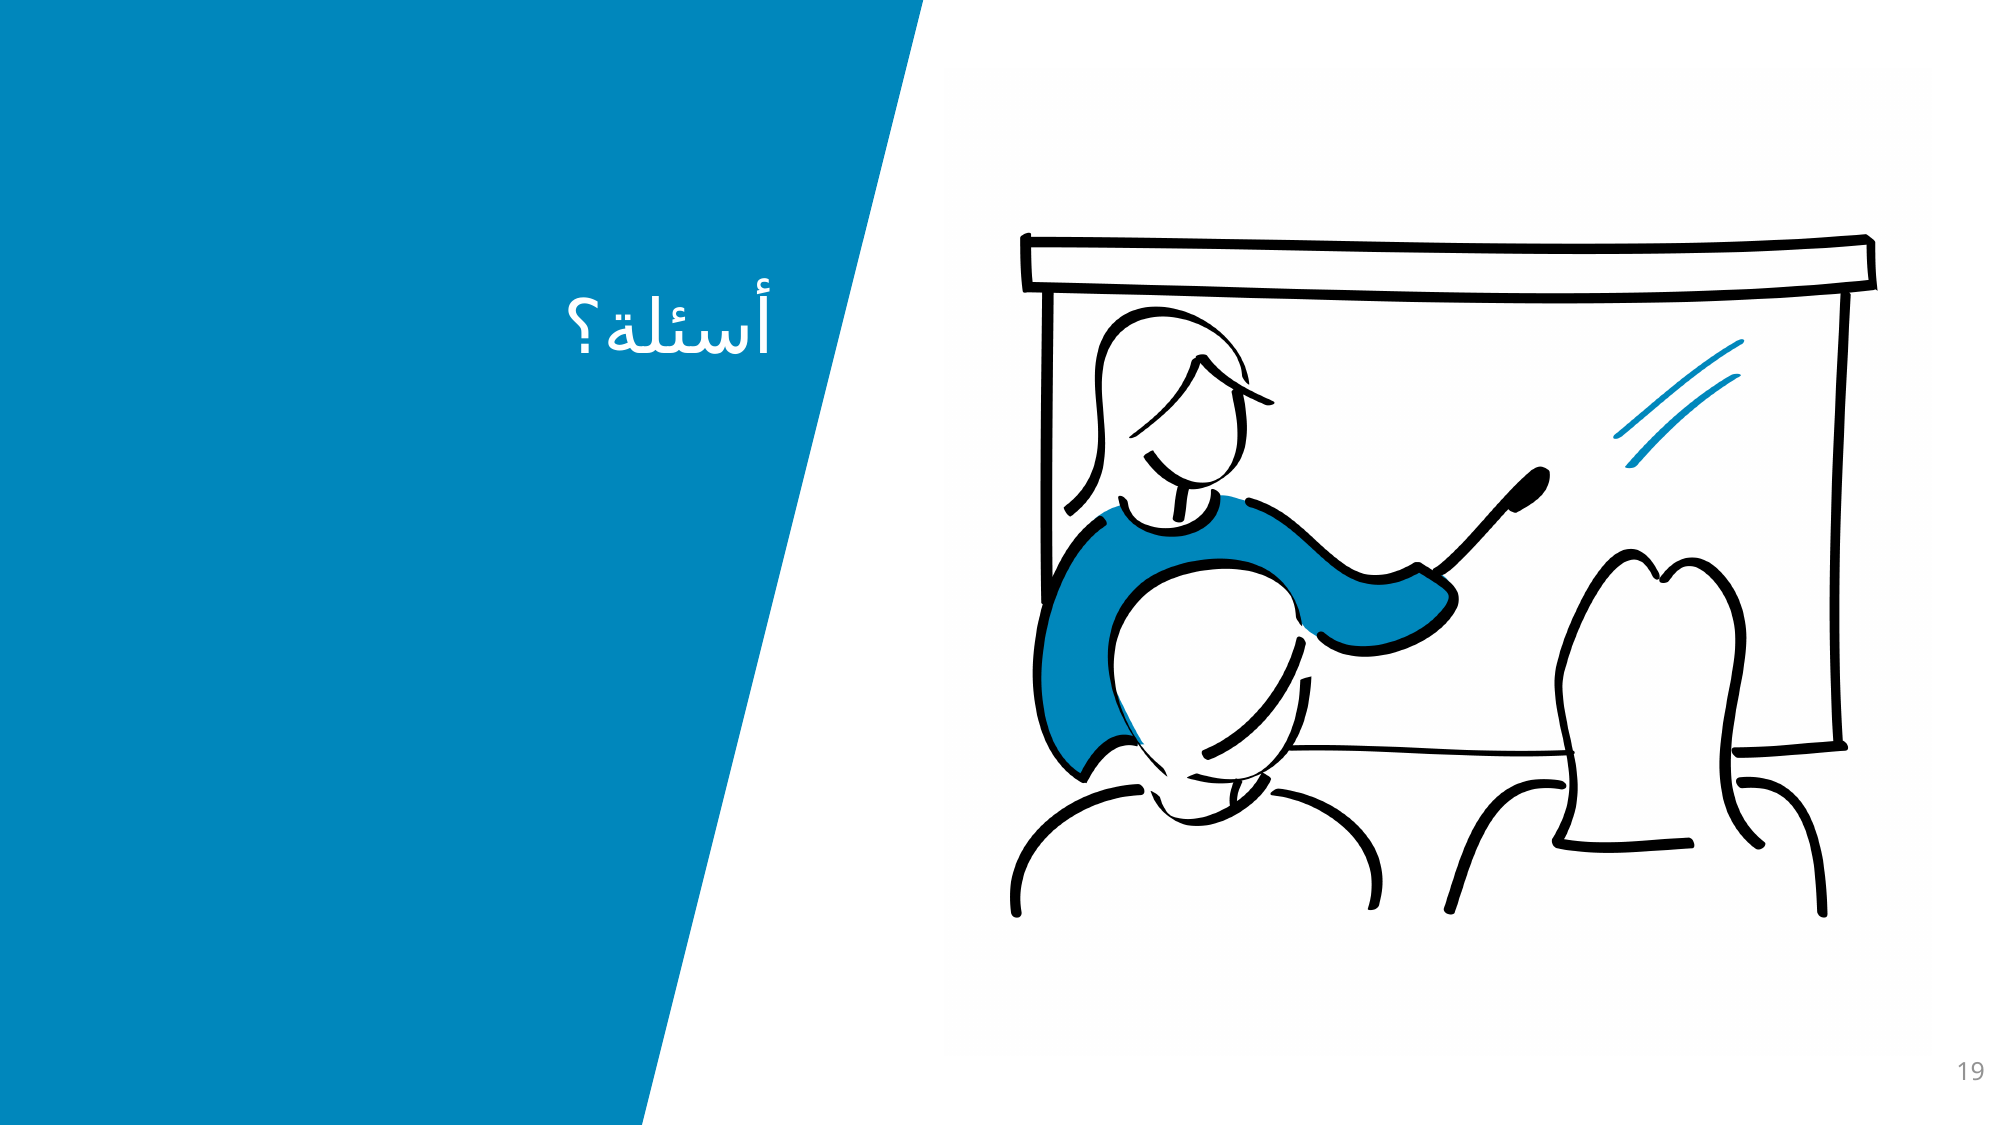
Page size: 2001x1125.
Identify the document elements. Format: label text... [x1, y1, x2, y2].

picture [944, 68, 1932, 1056]
slide_number 19 [1550, 1042, 2000, 1103]
title أسئلة؟ [136, 0, 775, 371]
